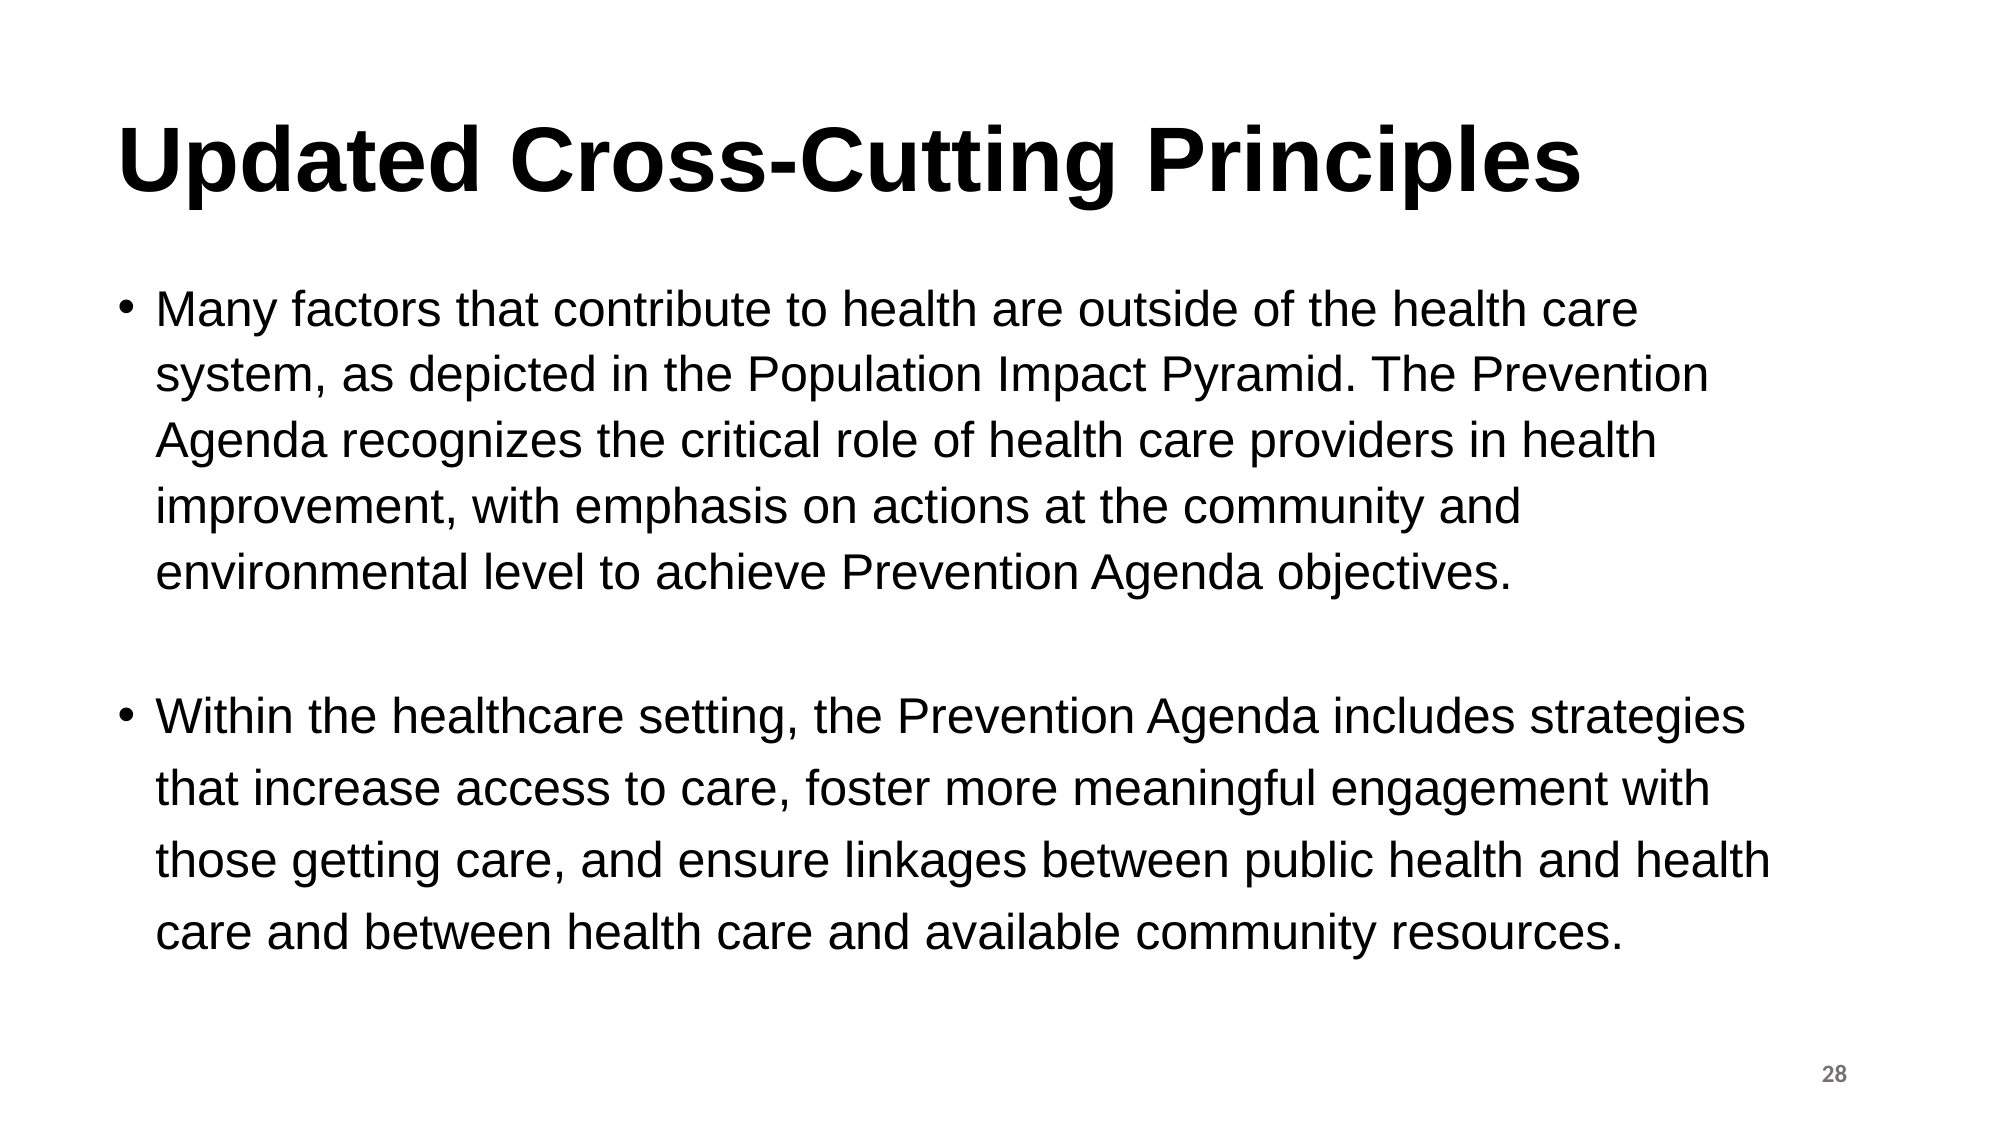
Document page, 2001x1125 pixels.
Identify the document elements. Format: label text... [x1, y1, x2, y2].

title Updated Cross-Cutting Principles [102, 52, 1828, 262]
list Many factors that contribute to health are outside of the health care system, as depicted in the Population Impact Pyramid. The Prevention Agenda recognizes the critical role of health care providers in health improvement, with emphasis on actions at the community and environmental level to achieve Prevention Agenda objectives. Within the healthcare setting, the Prevention Agenda includes strategies that increase access to care, foster more meaningful engagement with those getting care, and ensure linkages between public health and health care and between health care and available community resources. [102, 262, 1828, 977]
slide_number 28 [1412, 1042, 1863, 1103]
